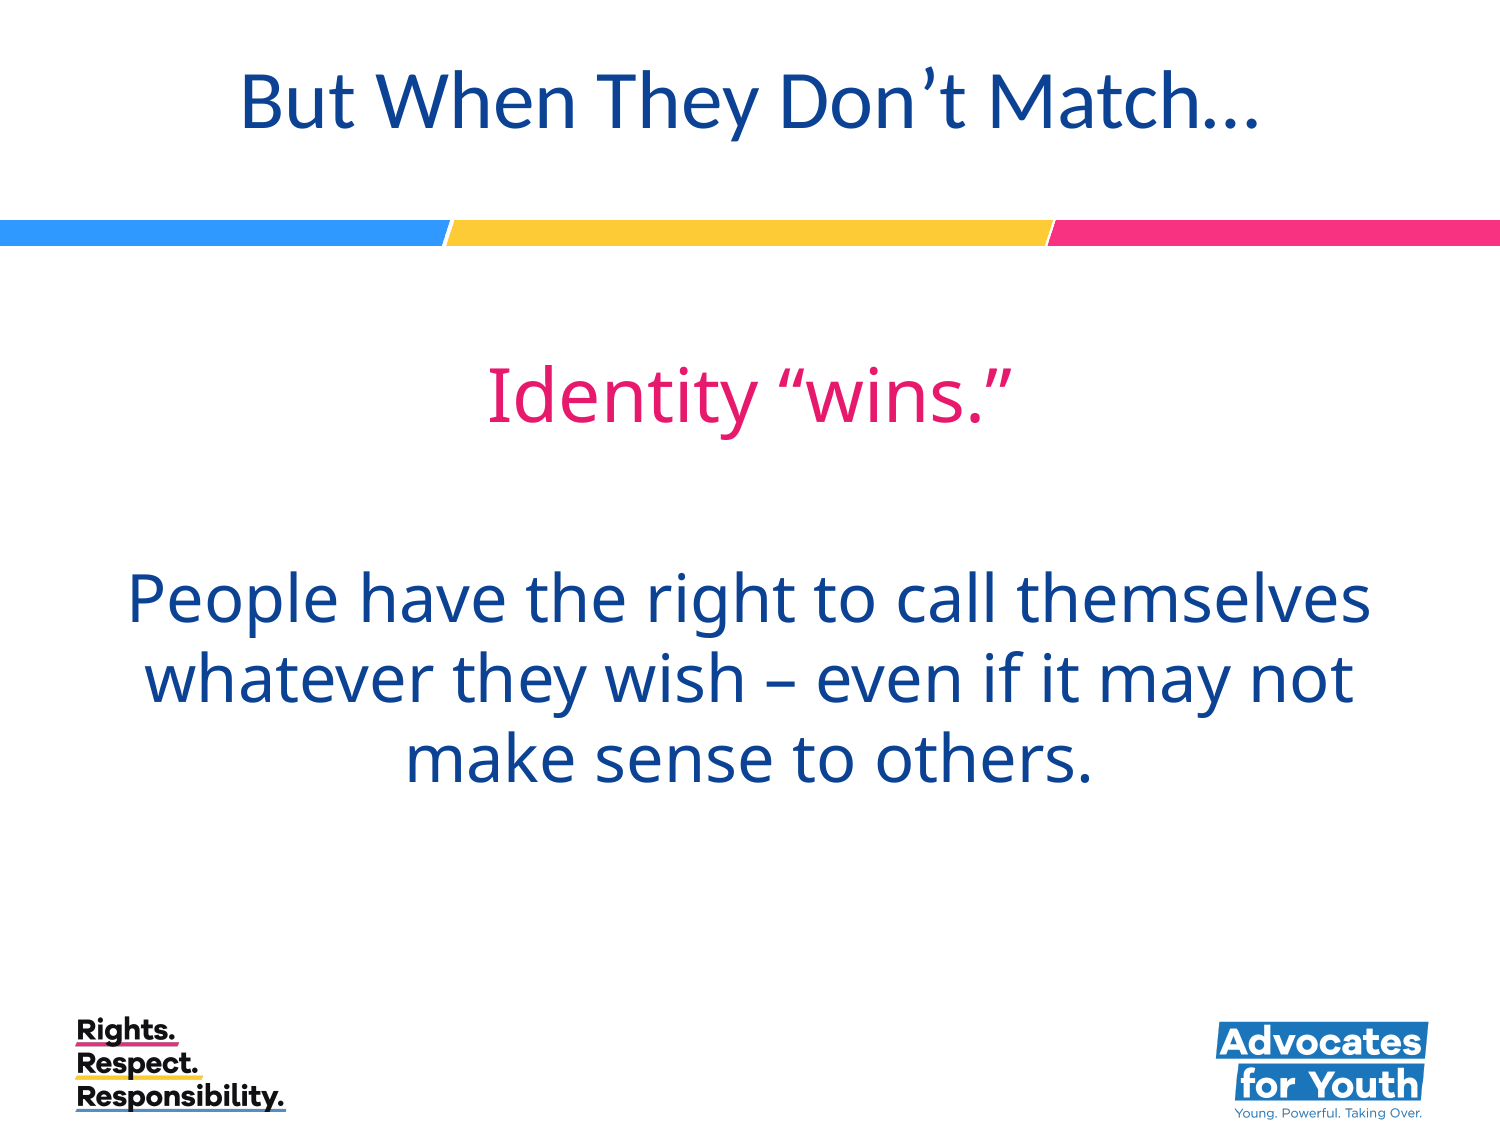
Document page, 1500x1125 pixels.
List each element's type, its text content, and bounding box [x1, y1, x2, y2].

title But When They Don’t Match… [112, 0, 1388, 188]
list Identity “wins.” People have the right to call themselves whatever they wish – even if it may not make sense to others. [75, 339, 1425, 1005]
picture [0, 207, 1500, 258]
